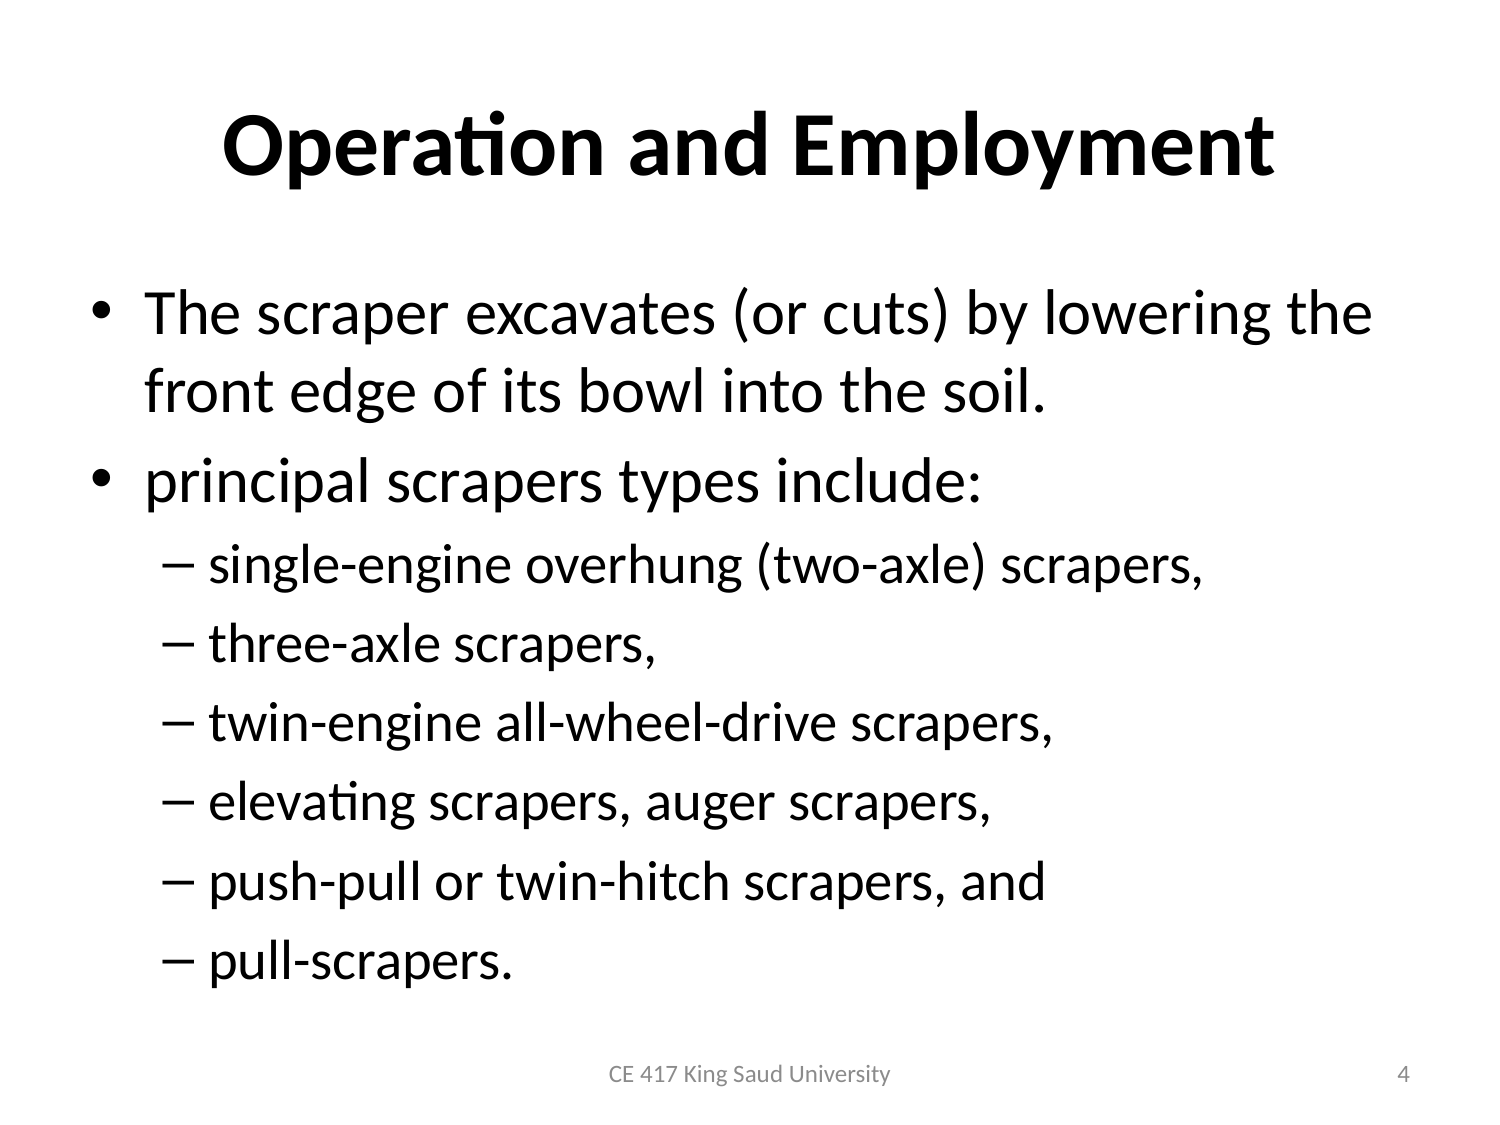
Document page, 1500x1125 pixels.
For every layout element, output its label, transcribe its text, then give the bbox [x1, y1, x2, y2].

list The scraper excavates (or cuts) by lowering the front edge of its bowl into the soil. principal scrapers types include: single-engine overhung (two-axle) scrapers, three-axle scrapers, twin-engine all-wheel-drive scrapers, elevating scrapers, auger scrapers, push-pull or twin-hitch scrapers, and pull-scrapers. [75, 262, 1425, 1005]
footer CE 417 King Saud University [512, 1042, 988, 1103]
slide_number 4 [1074, 1042, 1425, 1103]
title Operation and Employment [75, 45, 1425, 233]
